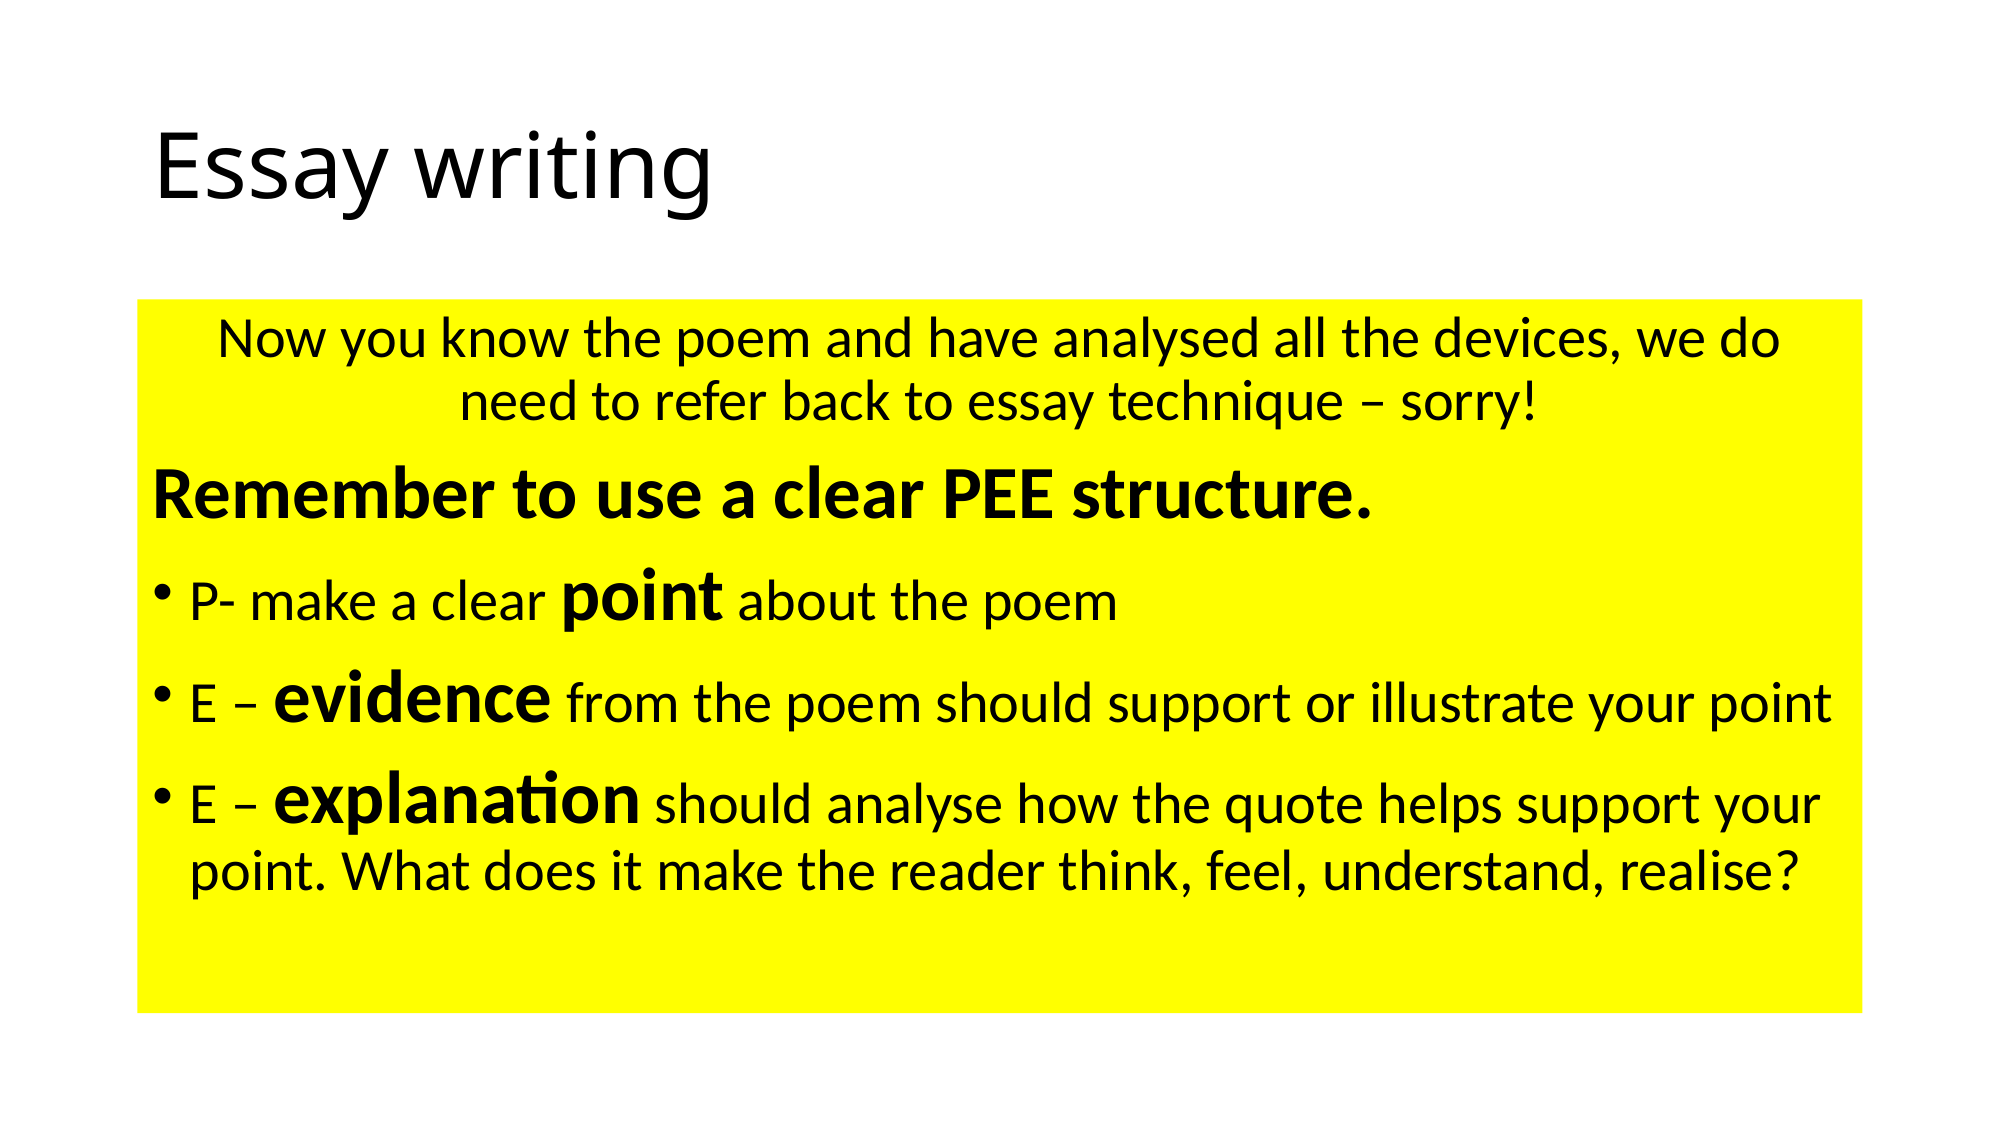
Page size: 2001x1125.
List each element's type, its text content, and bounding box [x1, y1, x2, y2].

list Now you know the poem and have analysed all the devices, we do need to refer back to essay technique – sorry! Remember to use a clear PEE structure. P- make a clear point about the poem E – evidence from the poem should support or illustrate your point E – explanation should analyse how the quote helps support your point. What does it make the reader think, feel, understand, realise? [137, 299, 1863, 1014]
title Essay writing [137, 59, 1863, 278]
